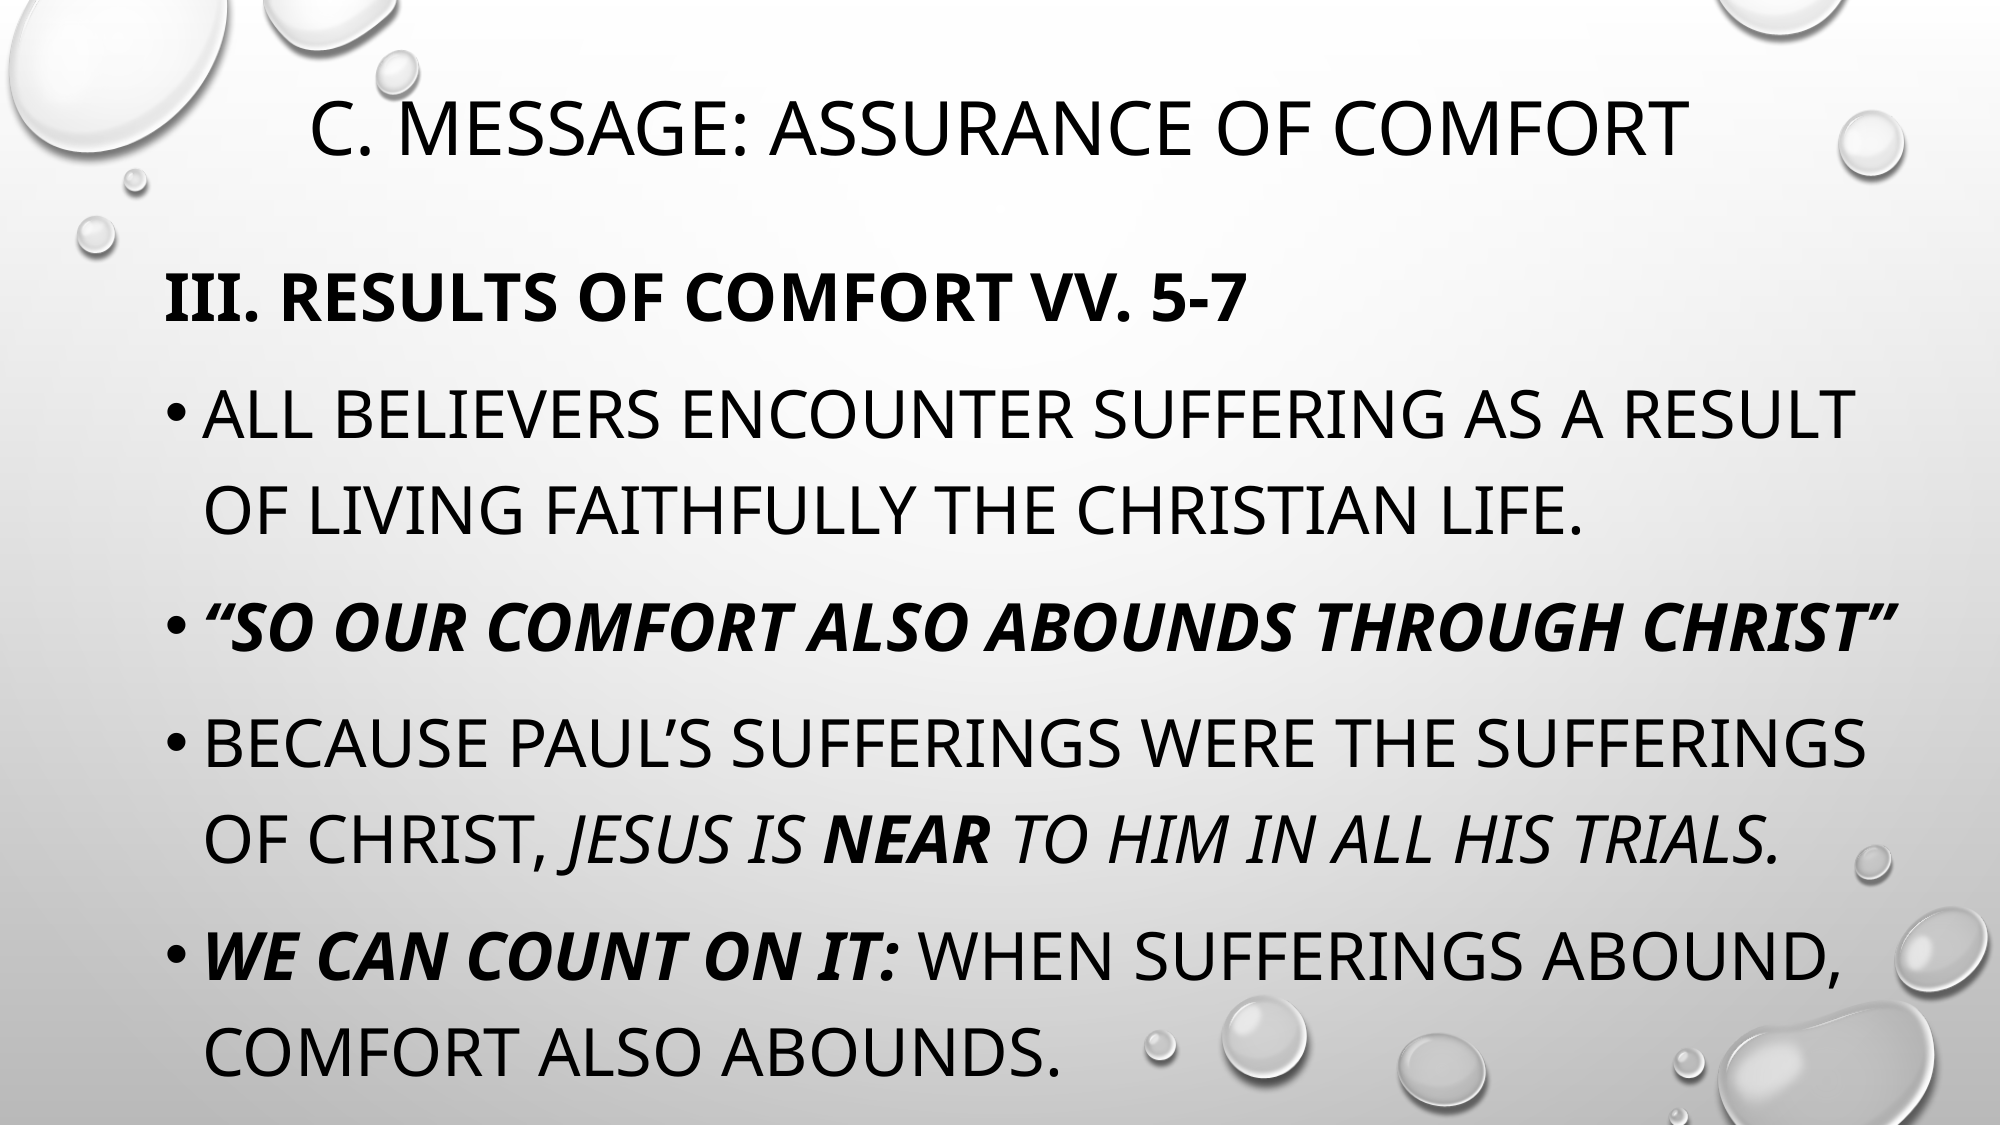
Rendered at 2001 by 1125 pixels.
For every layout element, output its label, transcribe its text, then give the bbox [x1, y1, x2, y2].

picture [0, 0, 2000, 1125]
title c. message: assurance of comfort [149, 0, 1850, 231]
list III. results of comfort vv. 5-7 All believers encounter suffering as a result of living faithfully the Christian life. “So our comfort also abounds through Christ” Because Paul’s sufferings were the sufferings of Christ, Jesus is near to him in all his trials. We can count on it: when sufferings abound, comfort also abounds. [149, 231, 1962, 794]
